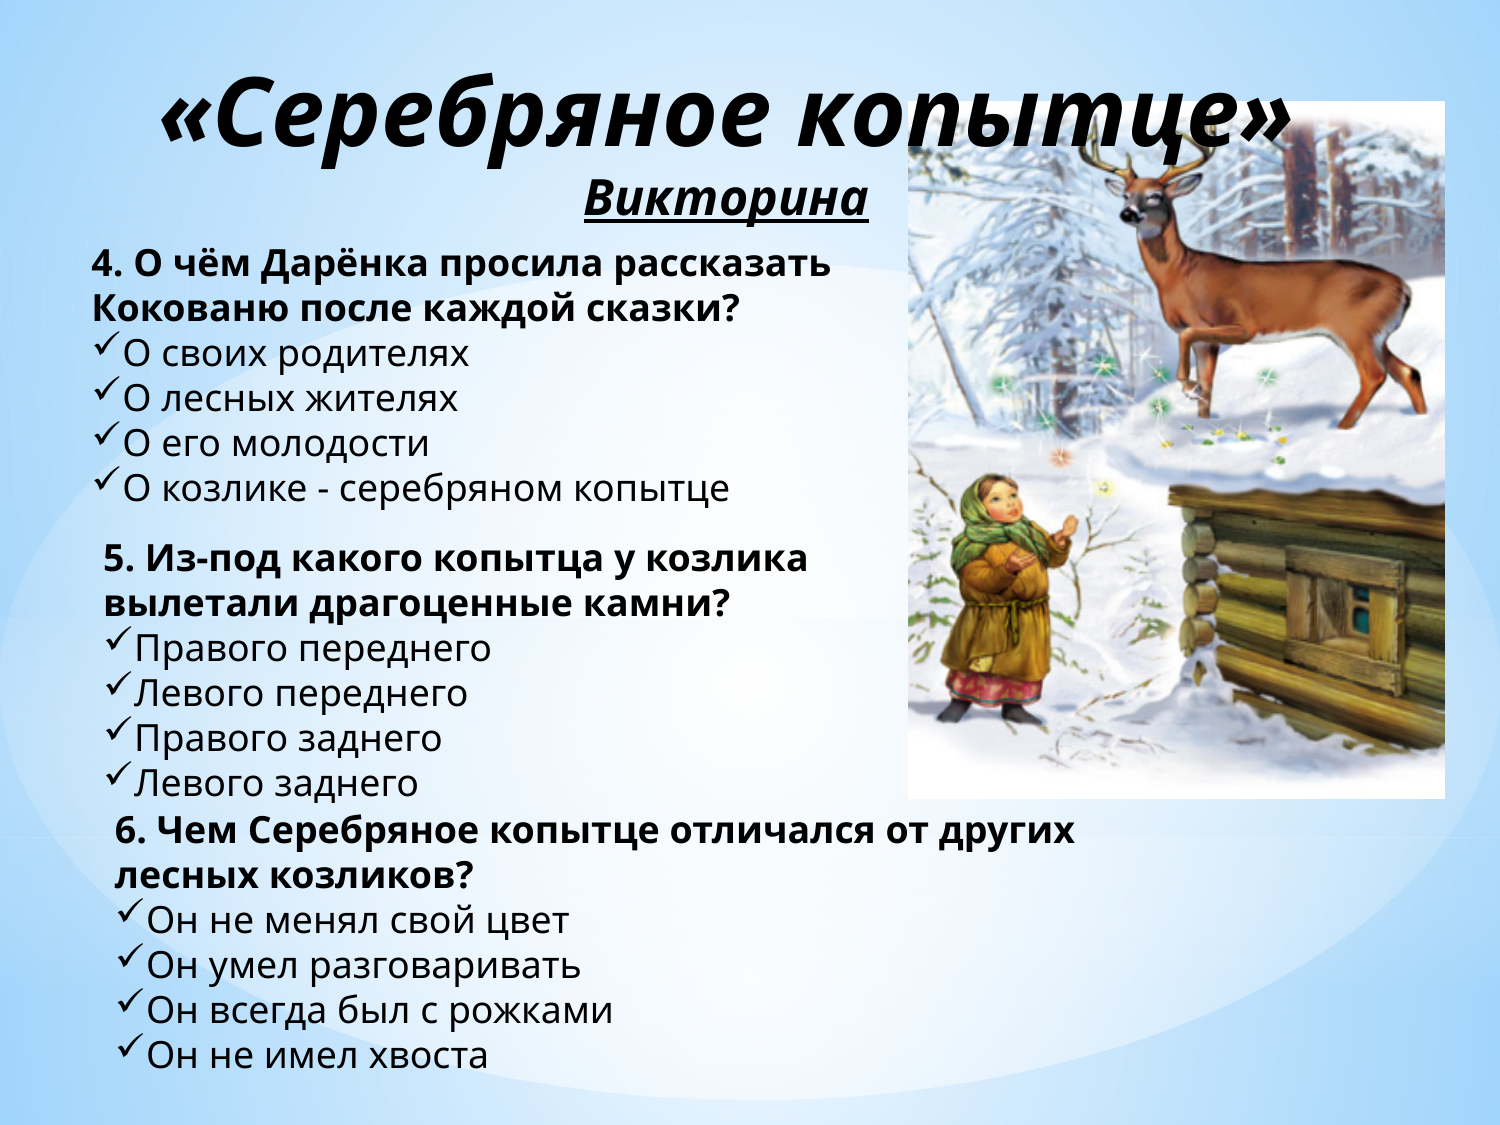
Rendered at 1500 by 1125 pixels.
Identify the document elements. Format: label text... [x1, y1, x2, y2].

text_box 4. О чём Дарёнка просила рассказать Кокованю после каждой сказки? О своих родителях О лесных жителях О его молодости О козлике - серебряном копытце [76, 231, 901, 517]
picture [907, 101, 1445, 799]
text_box 5. Из-под какого копытца у козлика вылетали драгоценные камни? Правого переднего Левого переднего Правого заднего Левого заднего [88, 527, 902, 812]
text_box 6. Чем Серебряное копытце отличался от других лесных козликов? Он не менял свой цвет Он умел разговаривать Он всегда был с рожками Он не имел хвоста [100, 798, 1105, 1084]
text_box «Серебряное копытце» Викторина [29, 42, 1424, 231]
